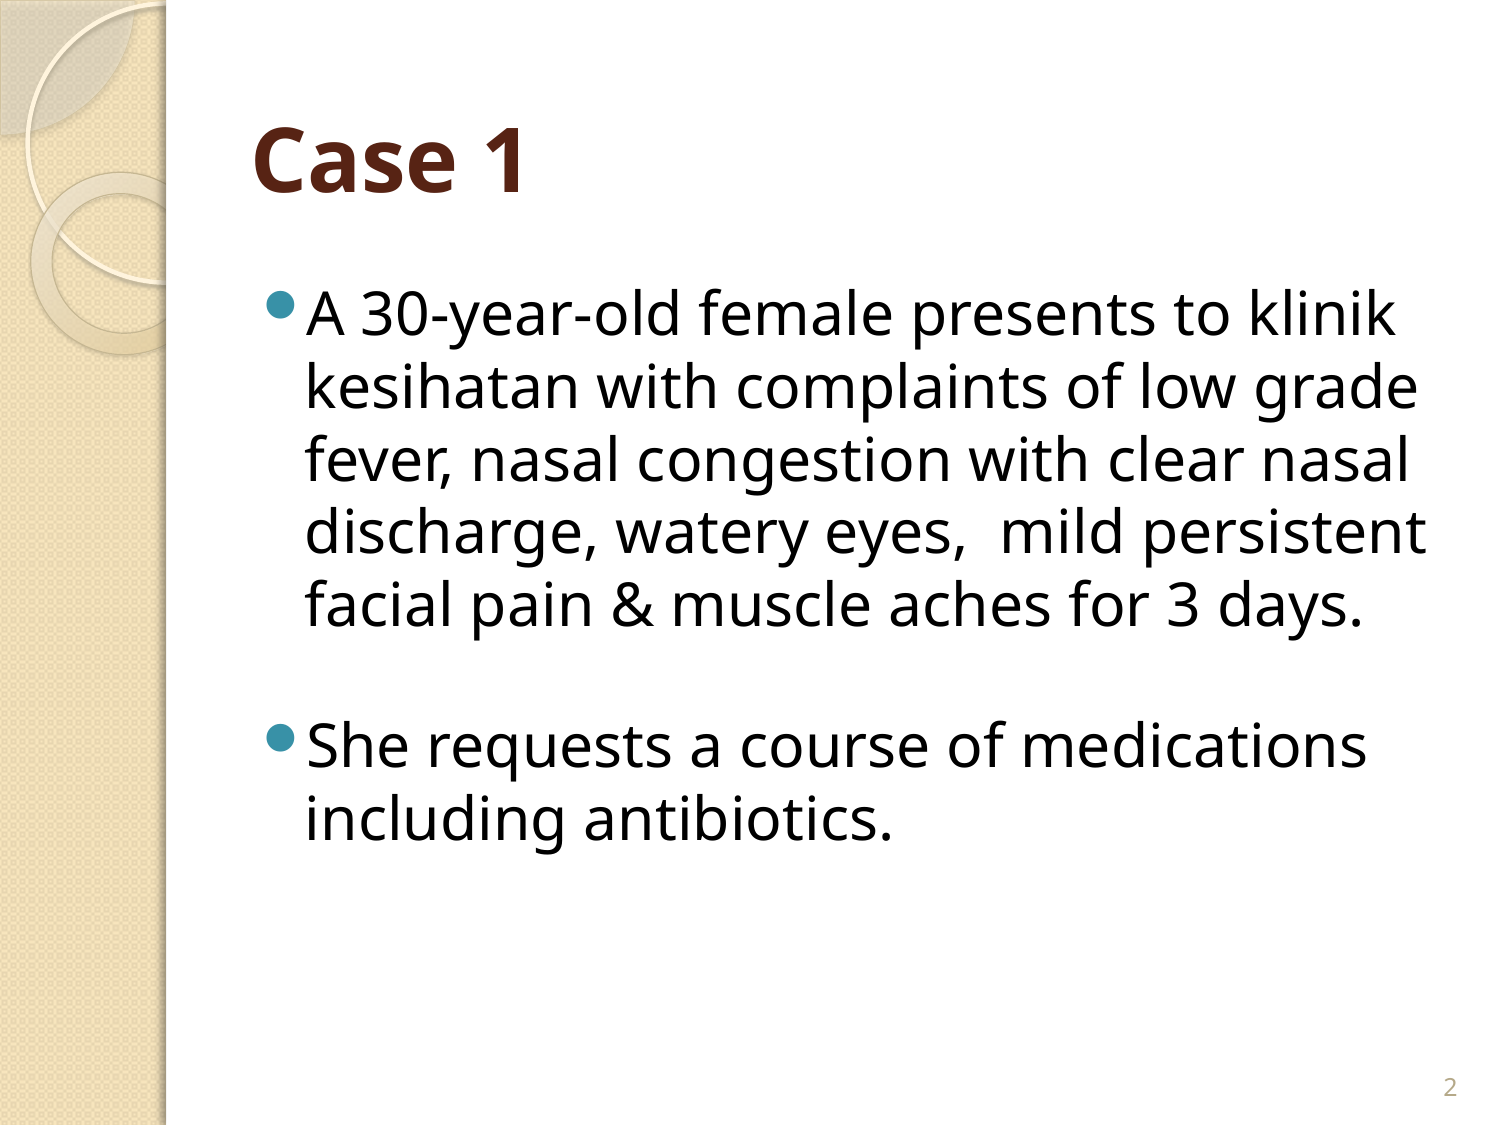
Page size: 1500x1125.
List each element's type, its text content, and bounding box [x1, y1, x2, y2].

slide_number 2 [1413, 1034, 1488, 1113]
title Case 1 [235, 62, 1466, 250]
list A 30-year-old female presents to klinik kesihatan with complaints of low grade fever, nasal congestion with clear nasal discharge, watery eyes, mild persistent facial pain & muscle aches for 3 days. She requests a course of medications including antibiotics. [235, 267, 1450, 1055]
